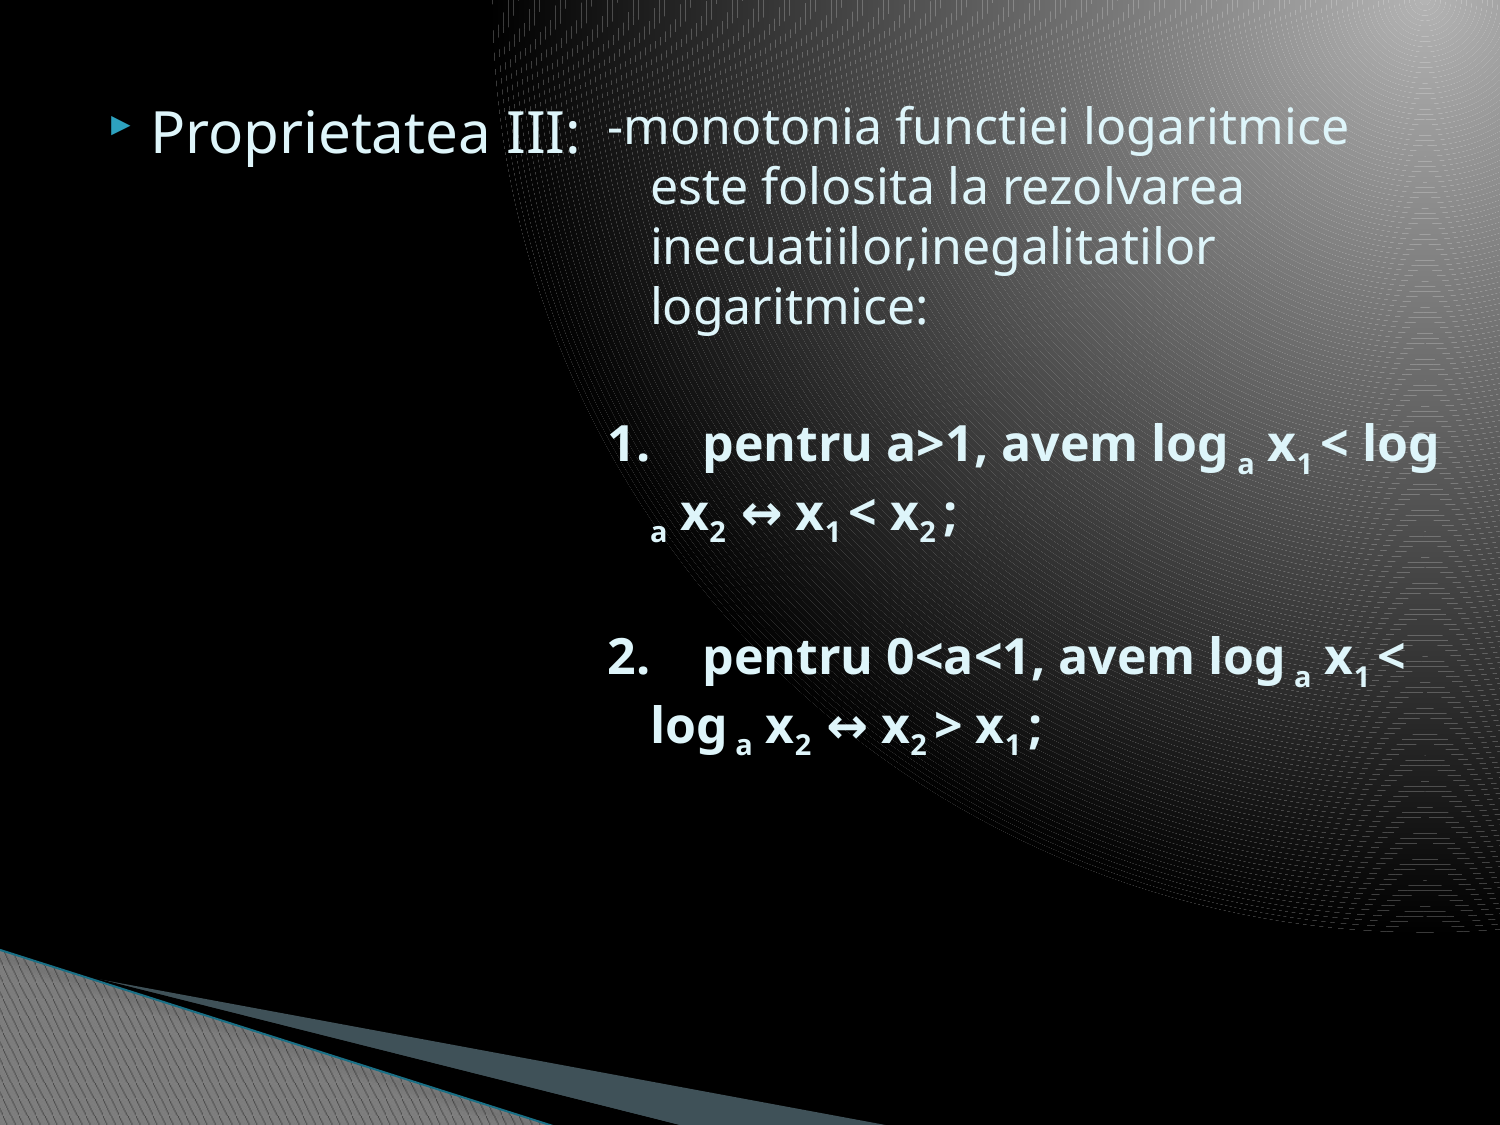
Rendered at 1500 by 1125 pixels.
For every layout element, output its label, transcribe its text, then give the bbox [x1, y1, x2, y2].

picture [0, 952, 543, 1125]
list Proprietatea III: [74, 87, 574, 986]
list -monotonia functiei logaritmice este folosita la rezolvarea inecuatiilor,inegalitatilor logaritmice: 1. pentru a>1, avem log a x1 < log a x2 ↔ x1 < x2 ; 2. pentru 0<a<1, avem log a x1 < log a x2 ↔ x2 > x1 ; [574, 87, 1476, 1026]
